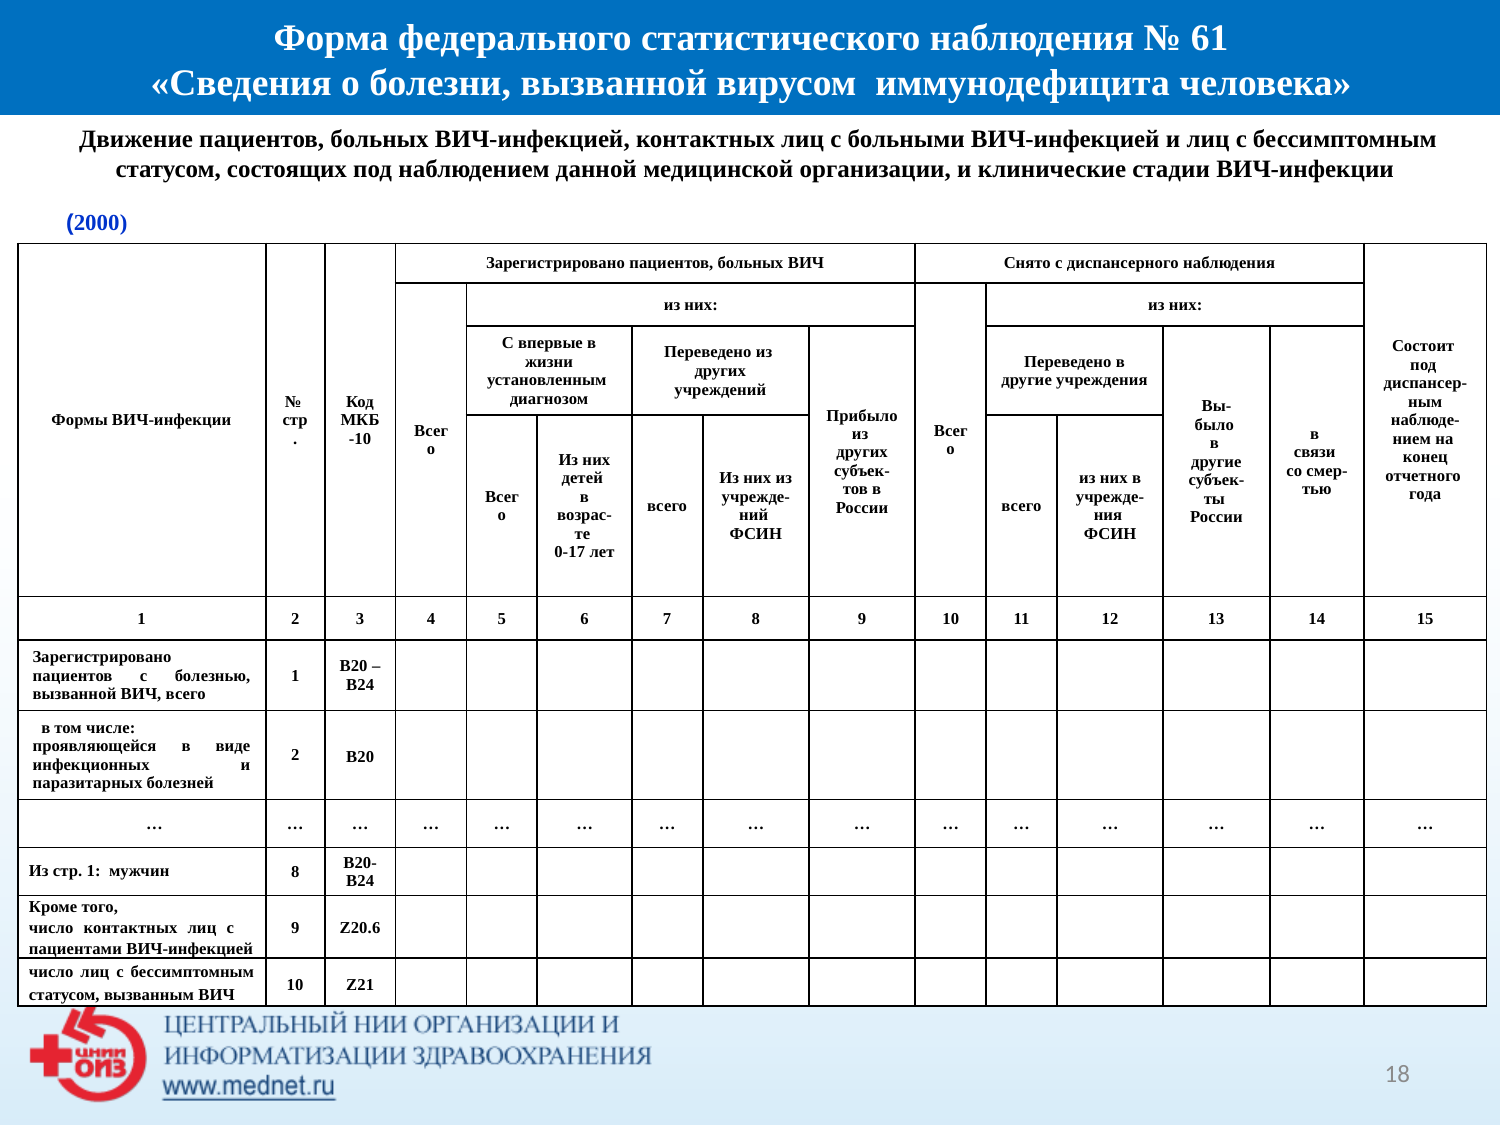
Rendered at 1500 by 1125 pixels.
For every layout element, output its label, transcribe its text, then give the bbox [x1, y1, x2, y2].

table_cell 6 [538, 597, 631, 639]
table_cell 3 [326, 597, 395, 639]
table_cell Из стр. 1: мужчин [19, 848, 265, 895]
table_cell [987, 959, 1056, 1005]
table_cell [704, 641, 808, 710]
table_cell … [1365, 800, 1486, 847]
table_cell 15 [1365, 597, 1486, 639]
table_cell 11 [987, 597, 1056, 639]
table_cell [1058, 896, 1162, 957]
table_cell [396, 711, 466, 799]
table_cell [1164, 848, 1269, 895]
table_cell … [1271, 800, 1363, 847]
table_cell 1 [267, 641, 324, 710]
table_cell 14 [1271, 597, 1363, 639]
table_cell Z21 [326, 959, 395, 1005]
text_box Движение пациентов, больных ВИЧ-инфекцией, контактных лиц с больными ВИЧ-инфекцией и лиц с бессимптомным статусом, состоящих под наблюдением данной медицинской организации, и клинические стадии ВИЧ-инфекции [17, 114, 1500, 190]
table_cell 4 [396, 597, 466, 639]
table_cell Z20.6 [326, 896, 395, 957]
table_cell [396, 959, 466, 1005]
table_cell [916, 641, 985, 710]
table_cell … [633, 800, 702, 847]
table_cell [987, 641, 1056, 710]
table_cell … [267, 800, 324, 847]
table_cell [633, 896, 702, 957]
table_header Зарегистрировано пациентов, больных ВИЧ [396, 244, 914, 282]
table_cell Вы- было в другие субъек- ты России [1164, 327, 1269, 596]
table_cell … [467, 800, 536, 847]
table_cell … [326, 800, 395, 847]
table_cell [987, 848, 1056, 895]
table_cell 10 [916, 597, 985, 639]
table_cell [704, 959, 808, 1005]
table_cell [1271, 896, 1363, 957]
table_cell Переведено из других учреждений [633, 327, 808, 414]
table_cell [810, 896, 914, 957]
table_cell [1365, 896, 1486, 957]
table_cell [467, 959, 536, 1005]
table_cell из них: [467, 284, 914, 325]
table_cell [396, 641, 466, 710]
table_cell [1271, 641, 1363, 710]
text_box Форма федерального статистического наблюдения № 61 «Сведения о болезни, вызванной вирусом иммунодефицита человека» [0, 0, 1500, 117]
table_cell 5 [467, 597, 536, 639]
table_cell [633, 711, 702, 799]
table_cell [916, 959, 985, 1005]
table_cell [1271, 711, 1363, 799]
table_cell Из них детей в возрас-те 0-17 лет [538, 416, 631, 596]
table_cell [1164, 641, 1269, 710]
table_cell [538, 641, 631, 710]
table_cell [1058, 848, 1162, 895]
table_cell 7 [633, 597, 702, 639]
table_cell [396, 848, 466, 895]
table_cell 9 [810, 597, 914, 639]
table_header Состоит под диспансер- ным наблюде-нием на конец отчетного года [1365, 244, 1486, 596]
table_cell [810, 959, 914, 1005]
table_cell [1164, 896, 1269, 957]
table_header Снято с диспансерного наблюдения [916, 244, 1363, 282]
table_cell [704, 848, 808, 895]
table_cell В20 [326, 711, 395, 799]
table_cell [810, 711, 914, 799]
picture [0, 117, 1500, 1125]
table_header № стр. [267, 244, 324, 596]
table_cell 12 [1058, 597, 1162, 639]
text_box (2000) [44, 198, 376, 244]
table_cell число лиц с бессимптомным статусом, вызванным ВИЧ [19, 959, 265, 1005]
table_cell 9 [267, 896, 324, 957]
table_cell [810, 848, 914, 895]
table_cell [987, 896, 1056, 957]
table_cell [1164, 959, 1269, 1005]
table_cell [467, 711, 536, 799]
table_cell [467, 896, 536, 957]
table_cell Всего [916, 284, 985, 596]
table_cell … [1164, 800, 1269, 847]
table_cell [916, 711, 985, 799]
table_cell … [987, 800, 1056, 847]
table_cell [1271, 848, 1363, 895]
table_cell Всего [467, 416, 536, 596]
table_cell [1058, 959, 1162, 1005]
table_cell 8 [267, 848, 324, 895]
table_cell [704, 711, 808, 799]
table_cell [987, 711, 1056, 799]
table_cell [538, 959, 631, 1005]
table_cell [633, 959, 702, 1005]
table_cell [1271, 959, 1363, 1005]
table_cell [1058, 641, 1162, 710]
table_cell … [19, 800, 265, 847]
table_cell … [916, 800, 985, 847]
table_cell [704, 896, 808, 957]
table_cell из них: [987, 284, 1363, 325]
table_cell [1365, 711, 1486, 799]
table_cell 2 [267, 711, 324, 799]
table_cell из них в учрежде- ния ФСИН [1058, 416, 1162, 596]
table_cell 13 [1164, 597, 1269, 639]
slide_number 18 [1074, 1042, 1425, 1103]
table_cell 10 [267, 959, 324, 1005]
table_cell [810, 641, 914, 710]
table_cell [1365, 641, 1486, 710]
table_cell [633, 641, 702, 710]
table_cell [1058, 711, 1162, 799]
table_cell [916, 848, 985, 895]
table_cell Из них из учрежде-ний ФСИН [704, 416, 808, 596]
table_cell 8 [704, 597, 808, 639]
table_cell [1365, 848, 1486, 895]
table_cell … [704, 800, 808, 847]
table_cell Всего [396, 284, 466, 596]
table_cell С впервые в жизни установленным диагнозом [467, 327, 631, 414]
table_cell [538, 711, 631, 799]
table_cell … [396, 800, 466, 847]
table_cell Прибыло из других субъек- тов в России [810, 327, 914, 596]
table_cell [538, 896, 631, 957]
table_cell … [810, 800, 914, 847]
table_cell в связи со смер-тью [1271, 327, 1363, 596]
table_cell [396, 896, 466, 957]
table_cell В20 – В24 [326, 641, 395, 710]
table_cell [538, 848, 631, 895]
table_header Формы ВИЧ-инфекции [19, 244, 265, 596]
table_cell Кроме того, число контактных лиц с пациентами ВИЧ-инфекцией [19, 896, 265, 957]
table_cell [916, 896, 985, 957]
table_cell [467, 848, 536, 895]
table_cell [467, 641, 536, 710]
table_cell 2 [267, 597, 324, 639]
table_cell [1365, 959, 1486, 1005]
table_cell всего [987, 416, 1056, 596]
table_cell … [538, 800, 631, 847]
table_cell Переведено в другие учреждения [987, 327, 1162, 414]
table_cell всего [633, 416, 702, 596]
table_cell 1 [19, 597, 265, 639]
table_cell … [1058, 800, 1162, 847]
table_header Код МКБ-10 [326, 244, 395, 596]
table_cell [1164, 711, 1269, 799]
table_cell Зарегистрировано пациентов с болезнью, вызванной ВИЧ, всего [19, 641, 265, 710]
table_cell в том числе: проявляющейся в виде инфекционных и паразитарных болезней [19, 711, 265, 799]
table_cell В20-В24 [326, 848, 395, 895]
table_cell [633, 848, 702, 895]
